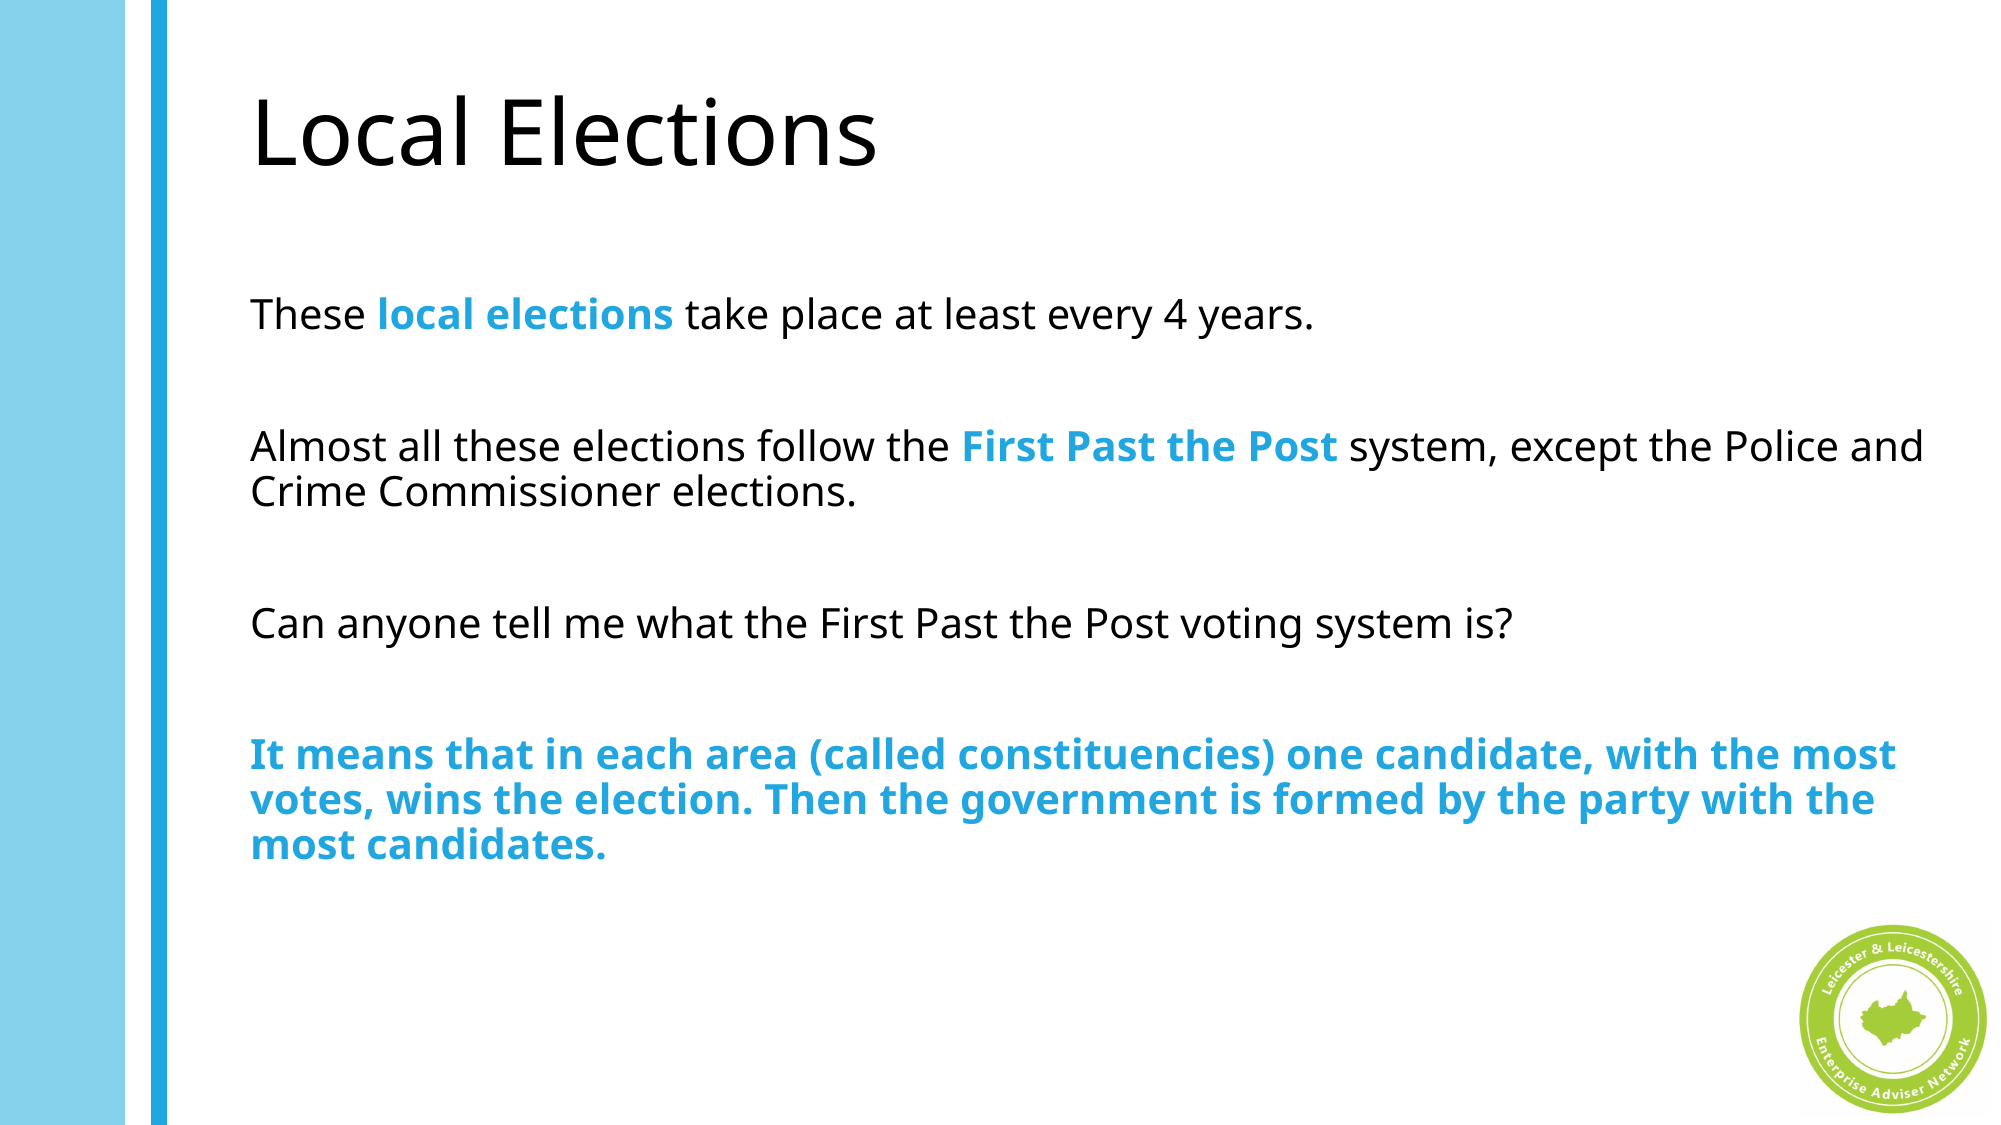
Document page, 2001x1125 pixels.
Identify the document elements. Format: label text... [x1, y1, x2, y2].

text_box [0, 0, 125, 1125]
text_box [151, 0, 167, 1125]
title Local Elections [235, 0, 1342, 273]
list These local elections take place at least every 4 years. Almost all these elections follow the First Past the Post system, except the Police and Crime Commissioner elections. Can anyone tell me what the First Past the Post voting system is? It means that in each area (called constituencies) one candidate, with the most votes, wins the election. Then the government is formed by the party with the most candidates. [235, 286, 1958, 1112]
picture [1799, 920, 1990, 1117]
